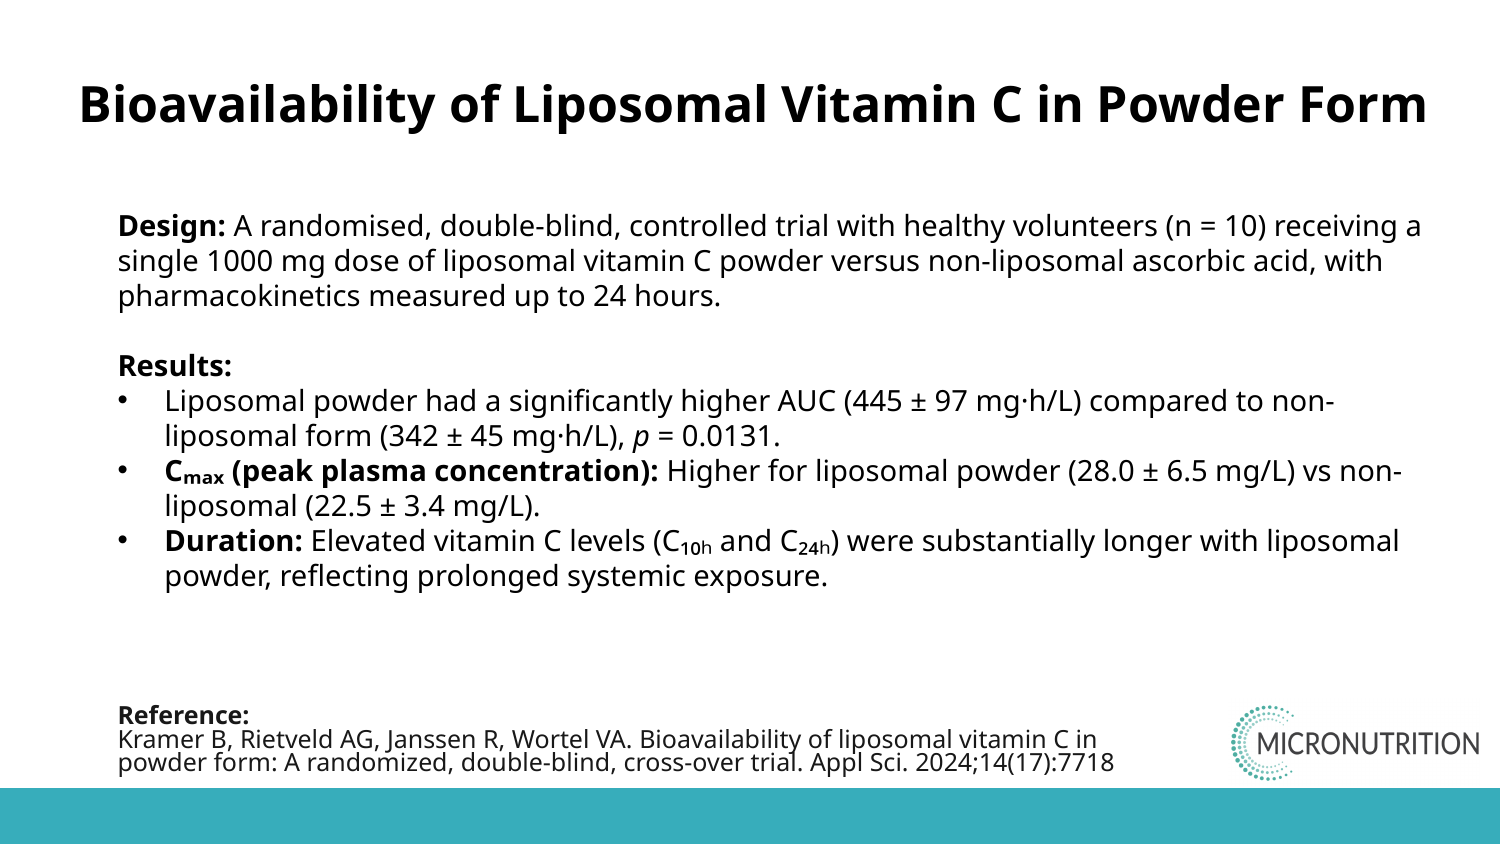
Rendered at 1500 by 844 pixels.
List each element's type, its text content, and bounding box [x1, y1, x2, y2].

picture [1228, 698, 1480, 789]
text_box [0, 787, 1500, 844]
text_box Bioavailability of Liposomal Vitamin C in Powder Form [64, 57, 1465, 151]
text_box Reference: ​ Kramer B, Rietveld AG, Janssen R, Wortel VA. Bioavailability of liposomal vitamin C in powder form: A randomized, double-blind, cross-over trial. Appl Sci. 2024;14(17):7718 [102, 698, 1177, 785]
text_box Design: A randomised, double-blind, controlled trial with healthy volunteers (n = 10) receiving a single 1000 mg dose of liposomal vitamin C powder versus non-liposomal ascorbic acid, with pharmacokinetics measured up to 24 hours. Results: Liposomal powder had a significantly higher AUC (445 ± 97 mg·h/L) compared to non-liposomal form (342 ± 45 mg·h/L), p = 0.0131. Cₘₐₓ (peak plasma concentration): Higher for liposomal powder (28.0 ± 6.5 mg/L) vs non-liposomal (22.5 ± 3.4 mg/L). Duration: Elevated vitamin C levels (C₁₀ₕ and C₂₄ₕ) were substantially longer with liposomal powder, reflecting prolonged systemic exposure. [102, 151, 1439, 635]
